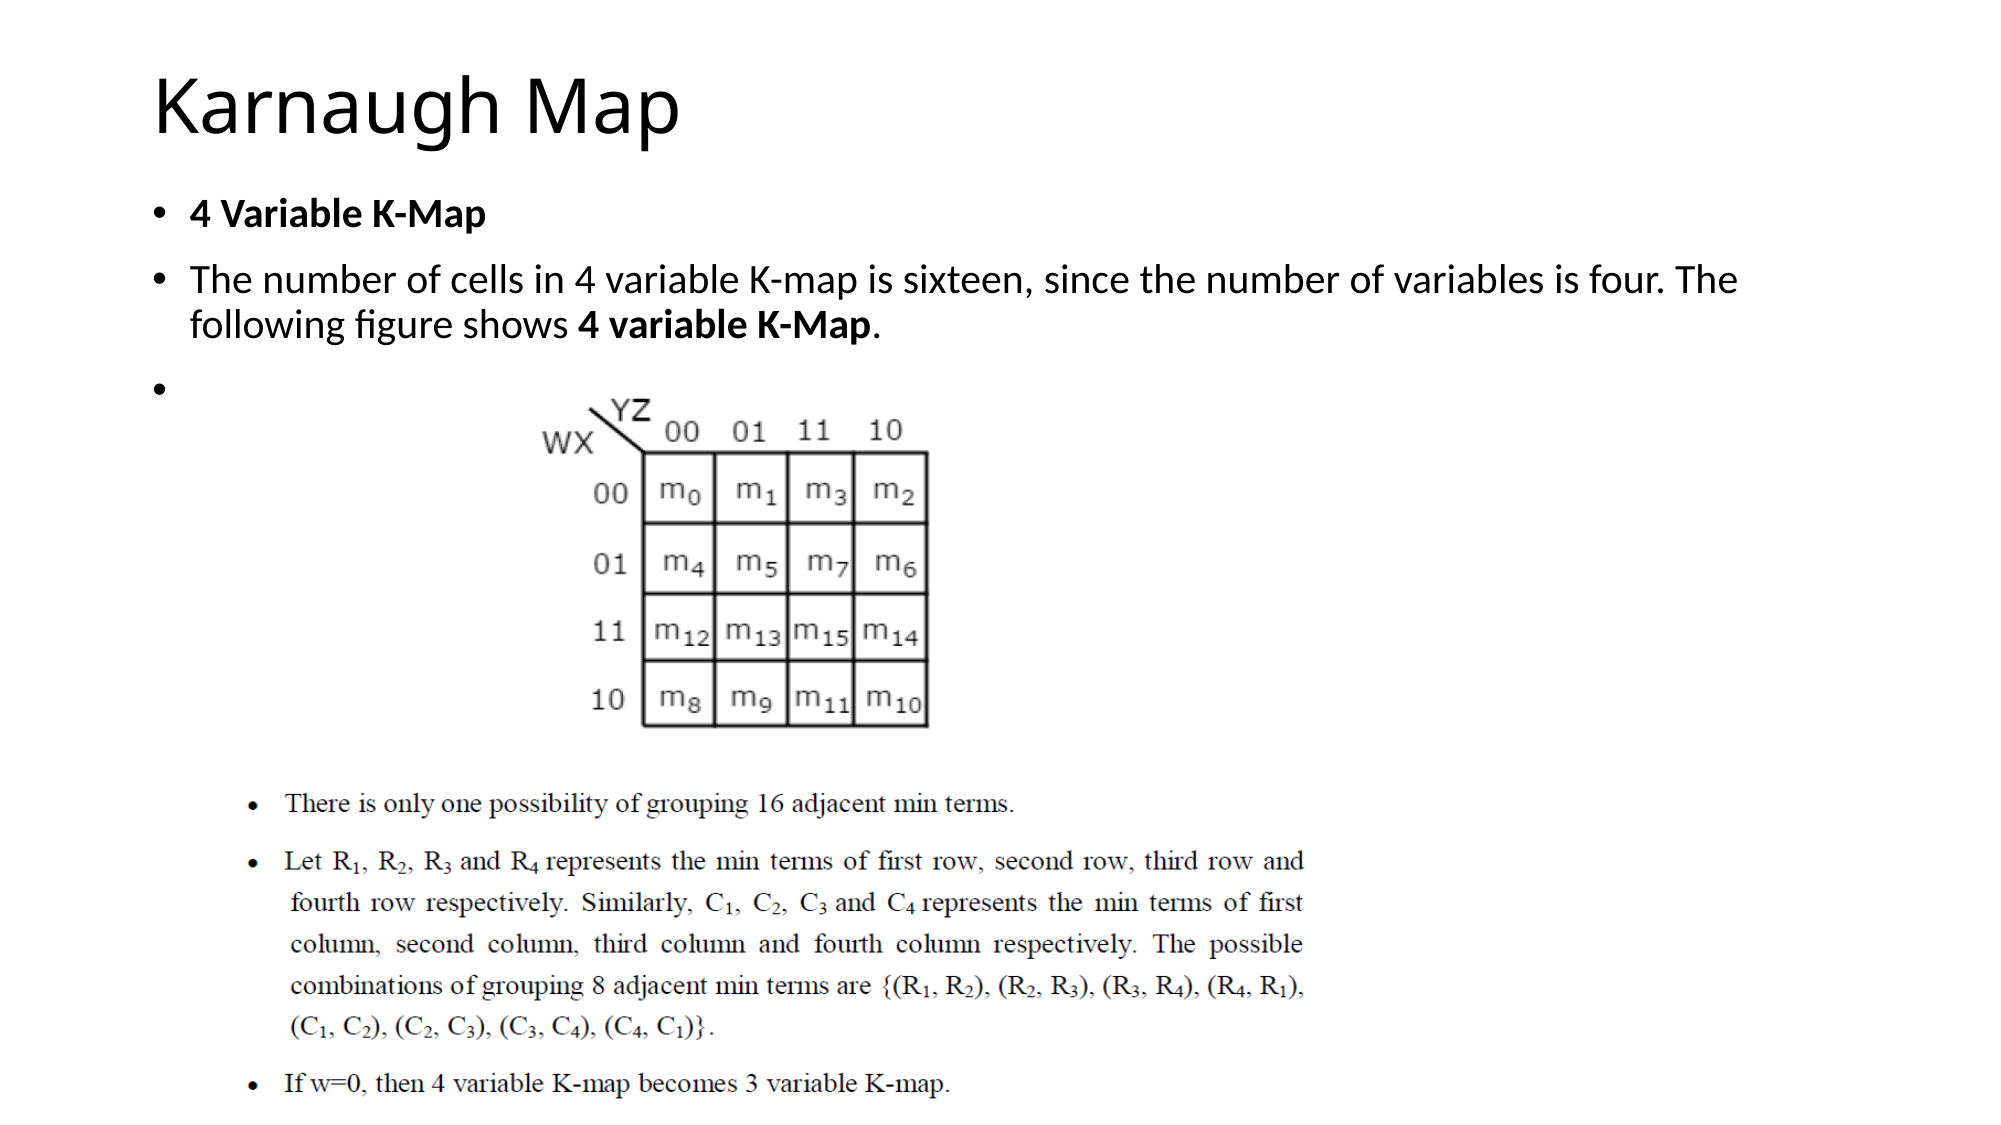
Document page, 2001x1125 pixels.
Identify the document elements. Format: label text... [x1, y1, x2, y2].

list 4 Variable K-Map The number of cells in 4 variable K-map is sixteen, since the number of variables is four. The following figure shows 4 variable K-Map. [137, 184, 1863, 1108]
title Karnaugh Map [137, 59, 1863, 158]
picture [220, 365, 1322, 1108]
